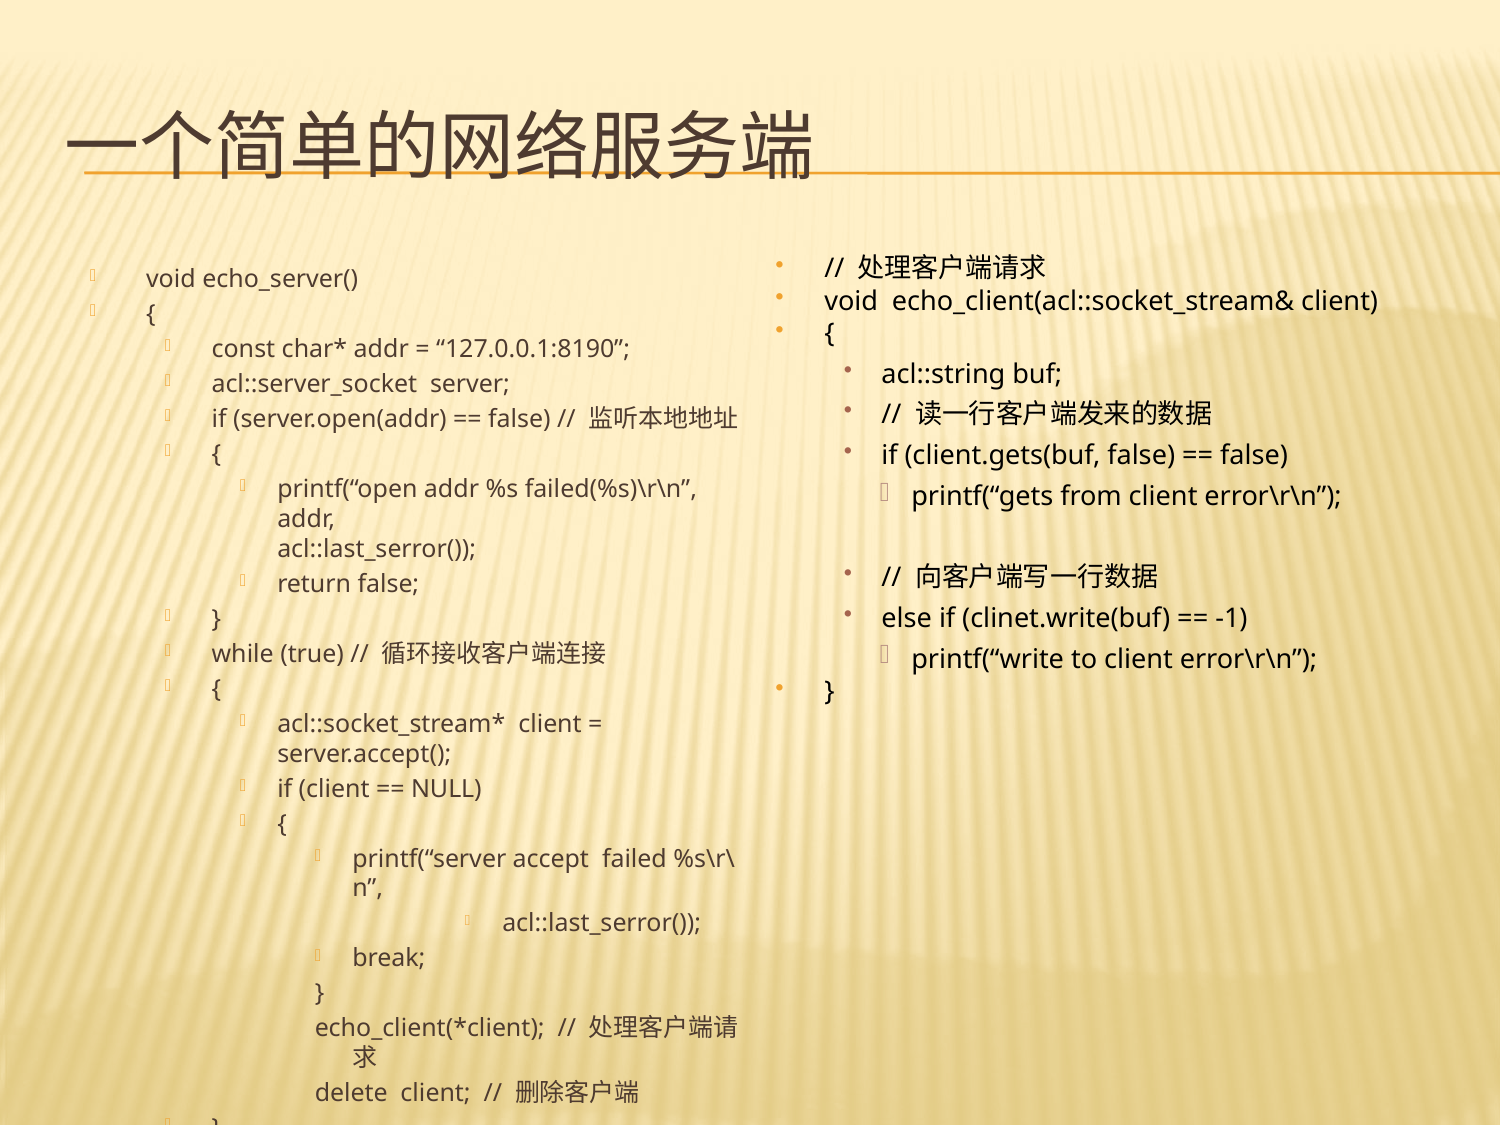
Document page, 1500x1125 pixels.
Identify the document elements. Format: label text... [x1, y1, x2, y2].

title 一个简单的网络服务端 [50, 75, 1475, 213]
text_box // 处理客户端请求 void echo_client(acl::socket_stream& client) { acl::string buf; // 读一行客户端发来的数据 if (client.gets(buf, false) == false) printf(“gets from client error\r\n”); // 向客户端写一行数据 else if (clinet.write(buf) == -1) printf(“write to client error\r\n”); } [761, 243, 1461, 1034]
list void echo_server() { const char* addr = “127.0.0.1:8190”; acl::server_socket server; if (server.open(addr) == false) // 监听本地地址 { printf(“open addr %s failed(%s)\r\n”, addr, acl::last_serror()); return false; } while (true) // 循环接收客户端连接 { acl::socket_stream* client = server.accept(); if (client == NULL) { printf(“server accept failed %s\r\n”, acl::last_serror()); break; } echo_client(*client); // 处理客户端请求 delete client; // 删除客户端 } } [75, 255, 774, 1094]
